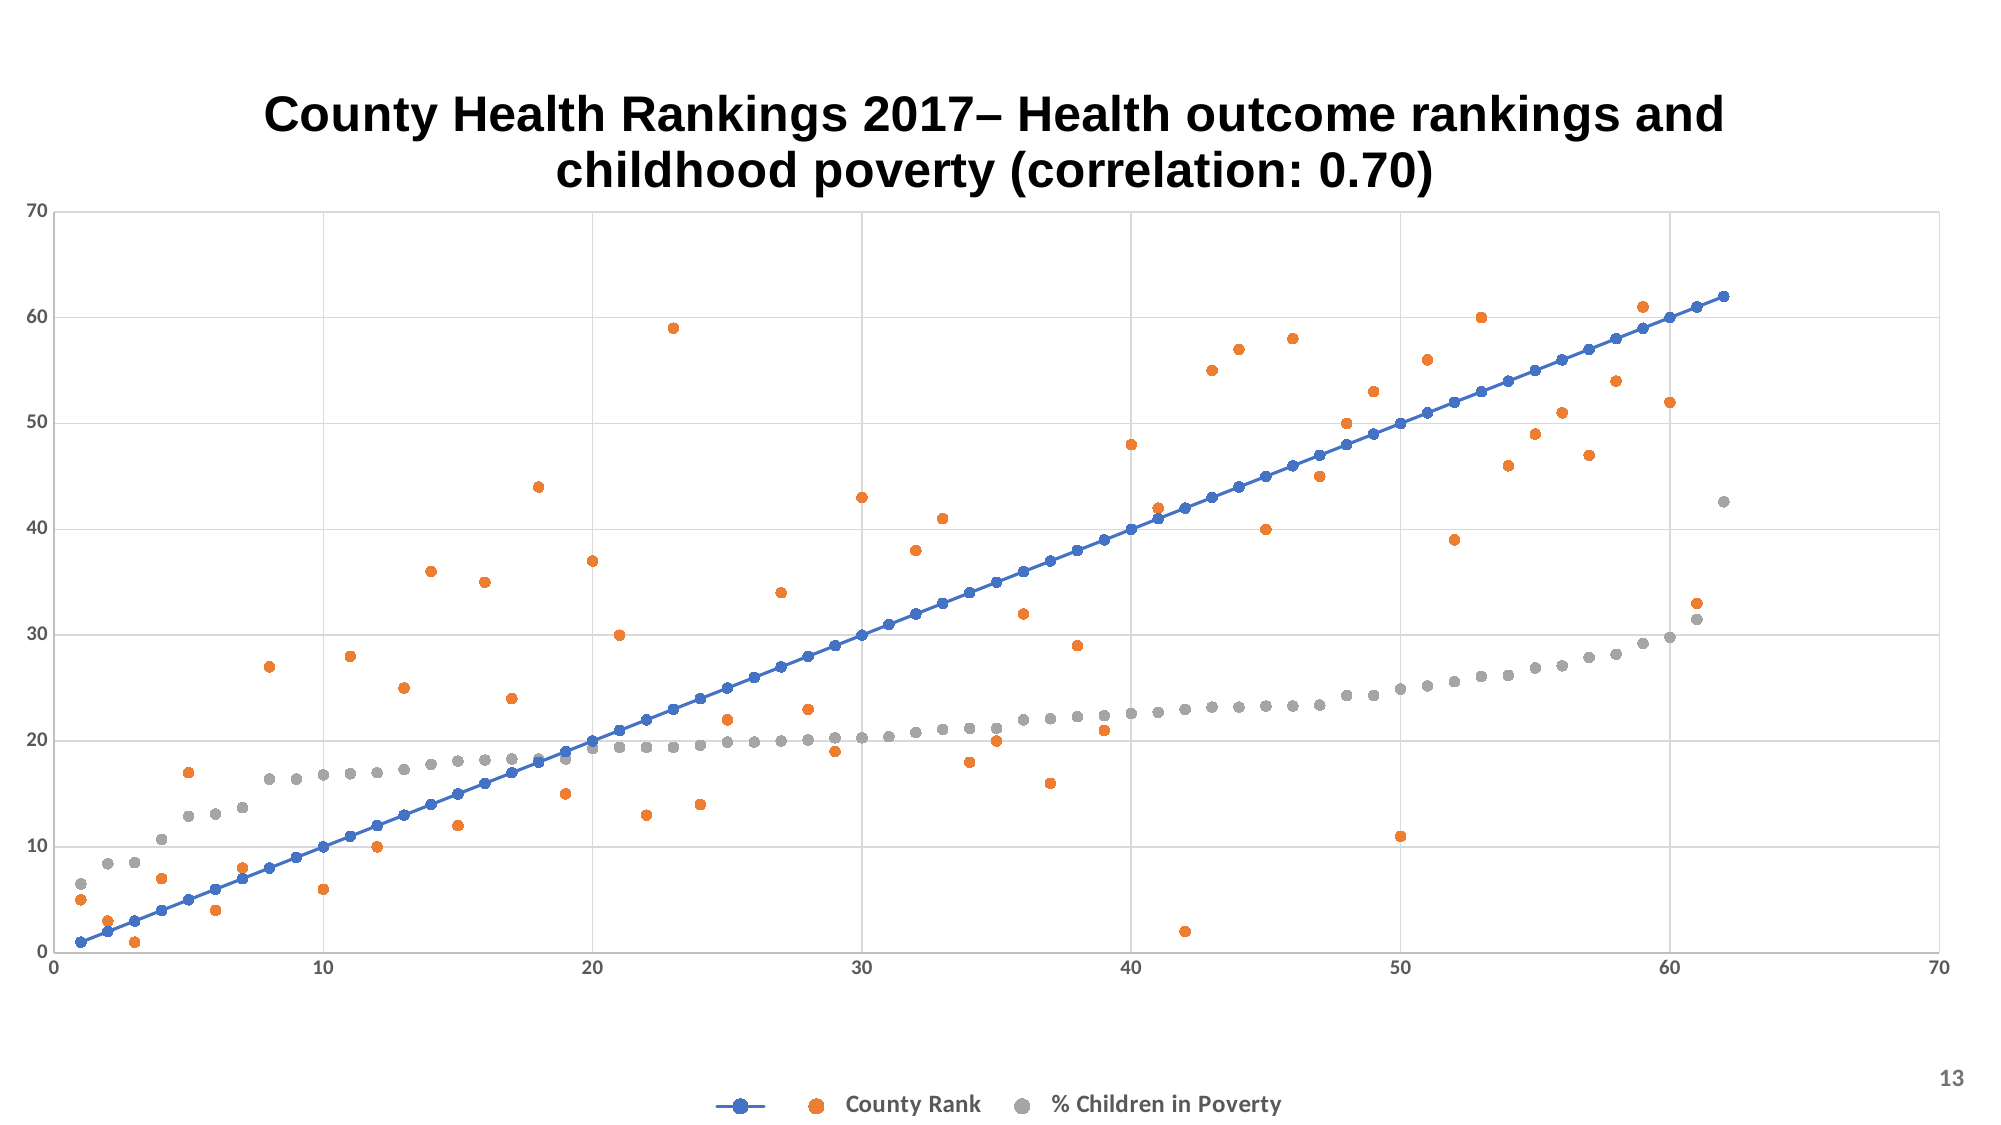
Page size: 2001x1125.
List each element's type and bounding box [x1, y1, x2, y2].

chart [0, 0, 2000, 1125]
